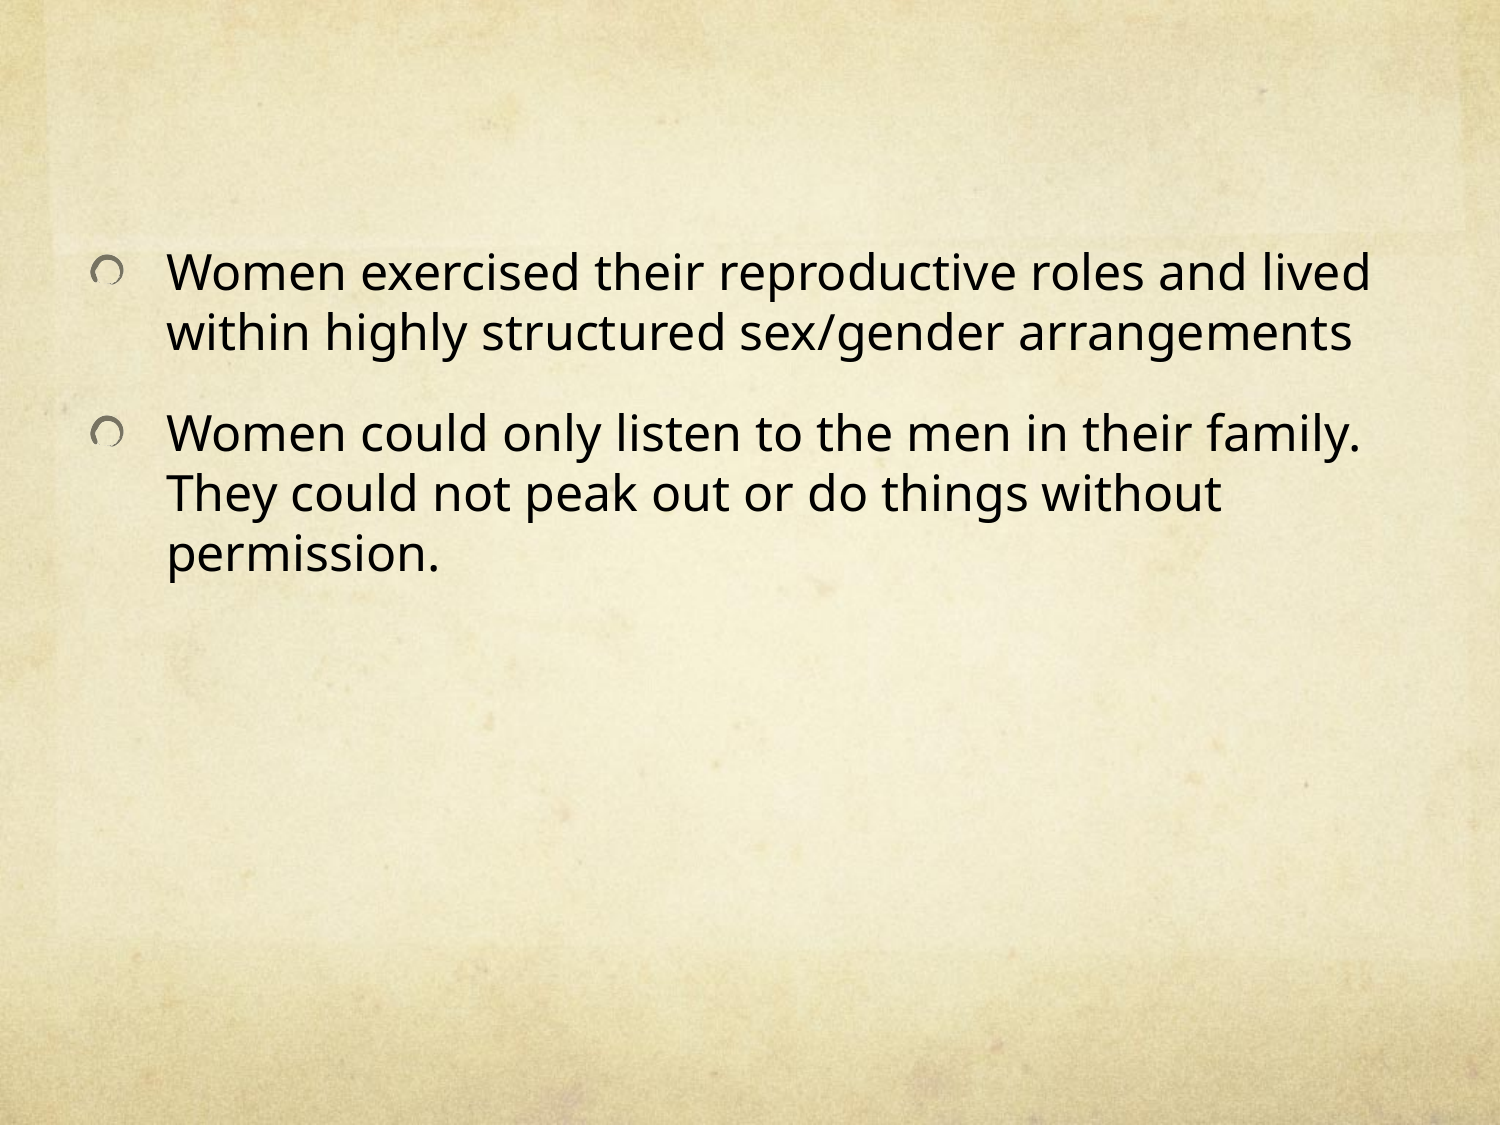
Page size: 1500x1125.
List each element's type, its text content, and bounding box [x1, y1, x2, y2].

picture [0, 0, 1500, 1125]
list Women exercised their reproductive roles and lived within highly structured sex/gender arrangements Women could only listen to the men in their family. They could not peak out or do things without permission. [75, 232, 1425, 1005]
